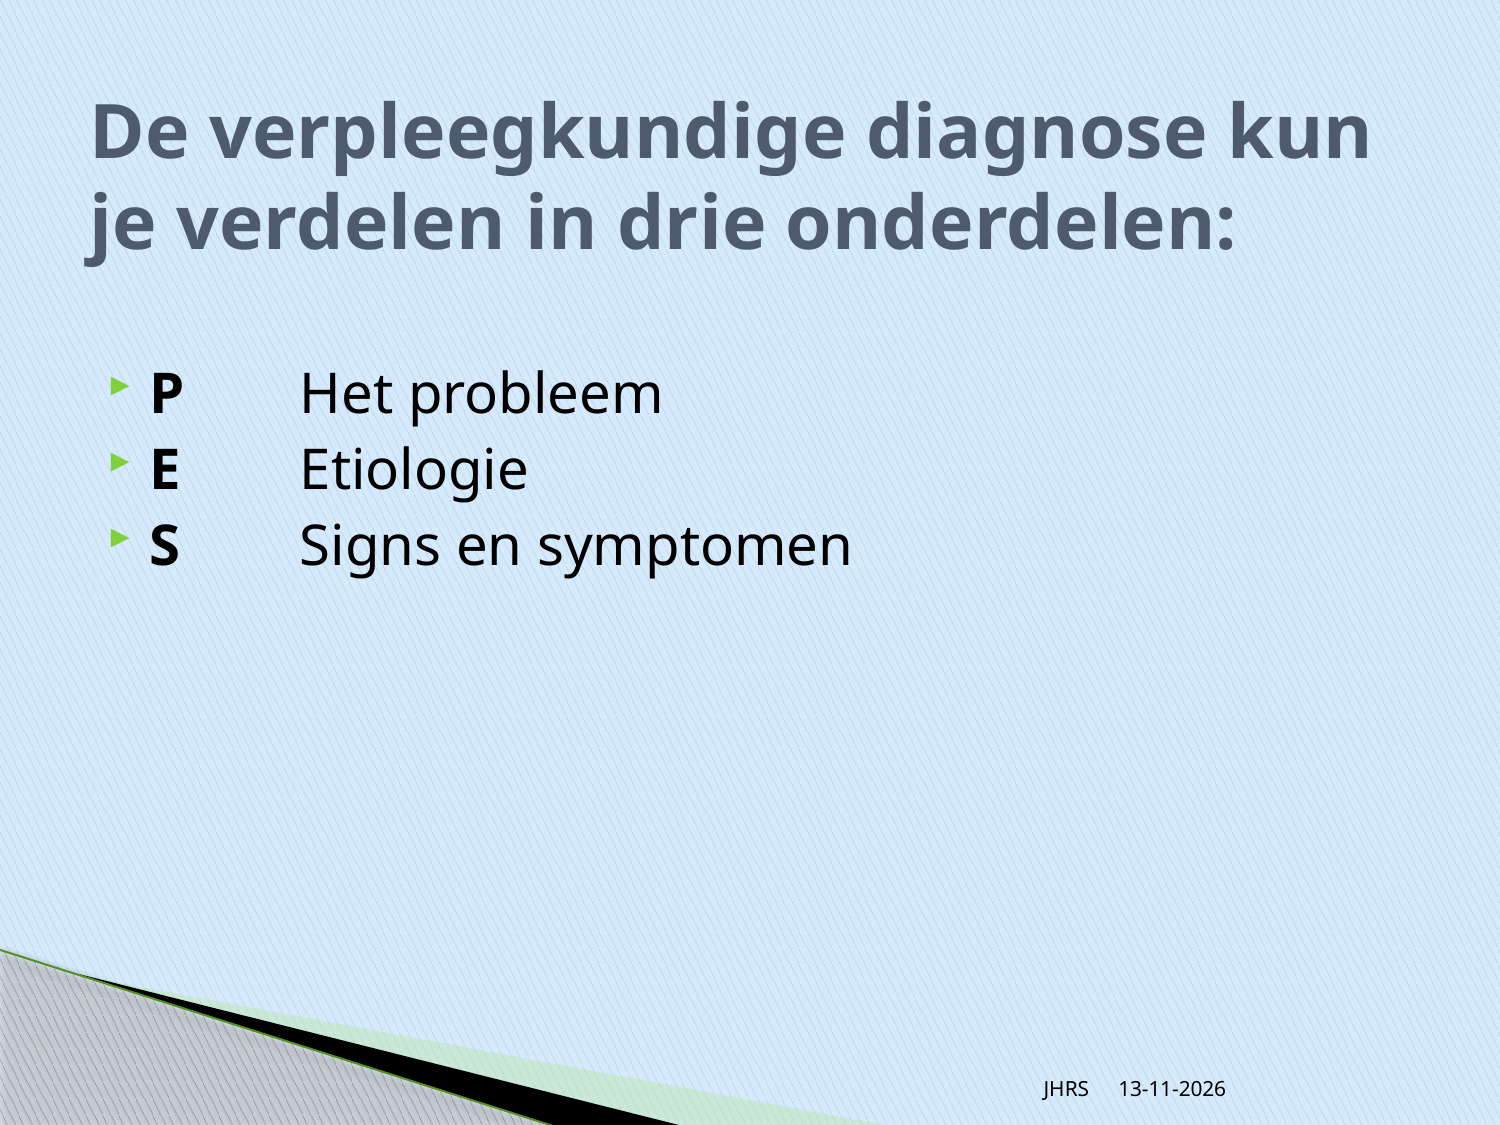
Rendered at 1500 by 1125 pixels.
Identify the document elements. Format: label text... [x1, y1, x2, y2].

footer JHRS [718, 1051, 1105, 1112]
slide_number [1105, 1051, 1419, 1112]
title De verpleegkundige diagnose kun je verdelen in drie onderdelen: [75, 45, 1425, 303]
list P Het probleem E Etiologie S Signs en symptomen [75, 349, 1425, 986]
